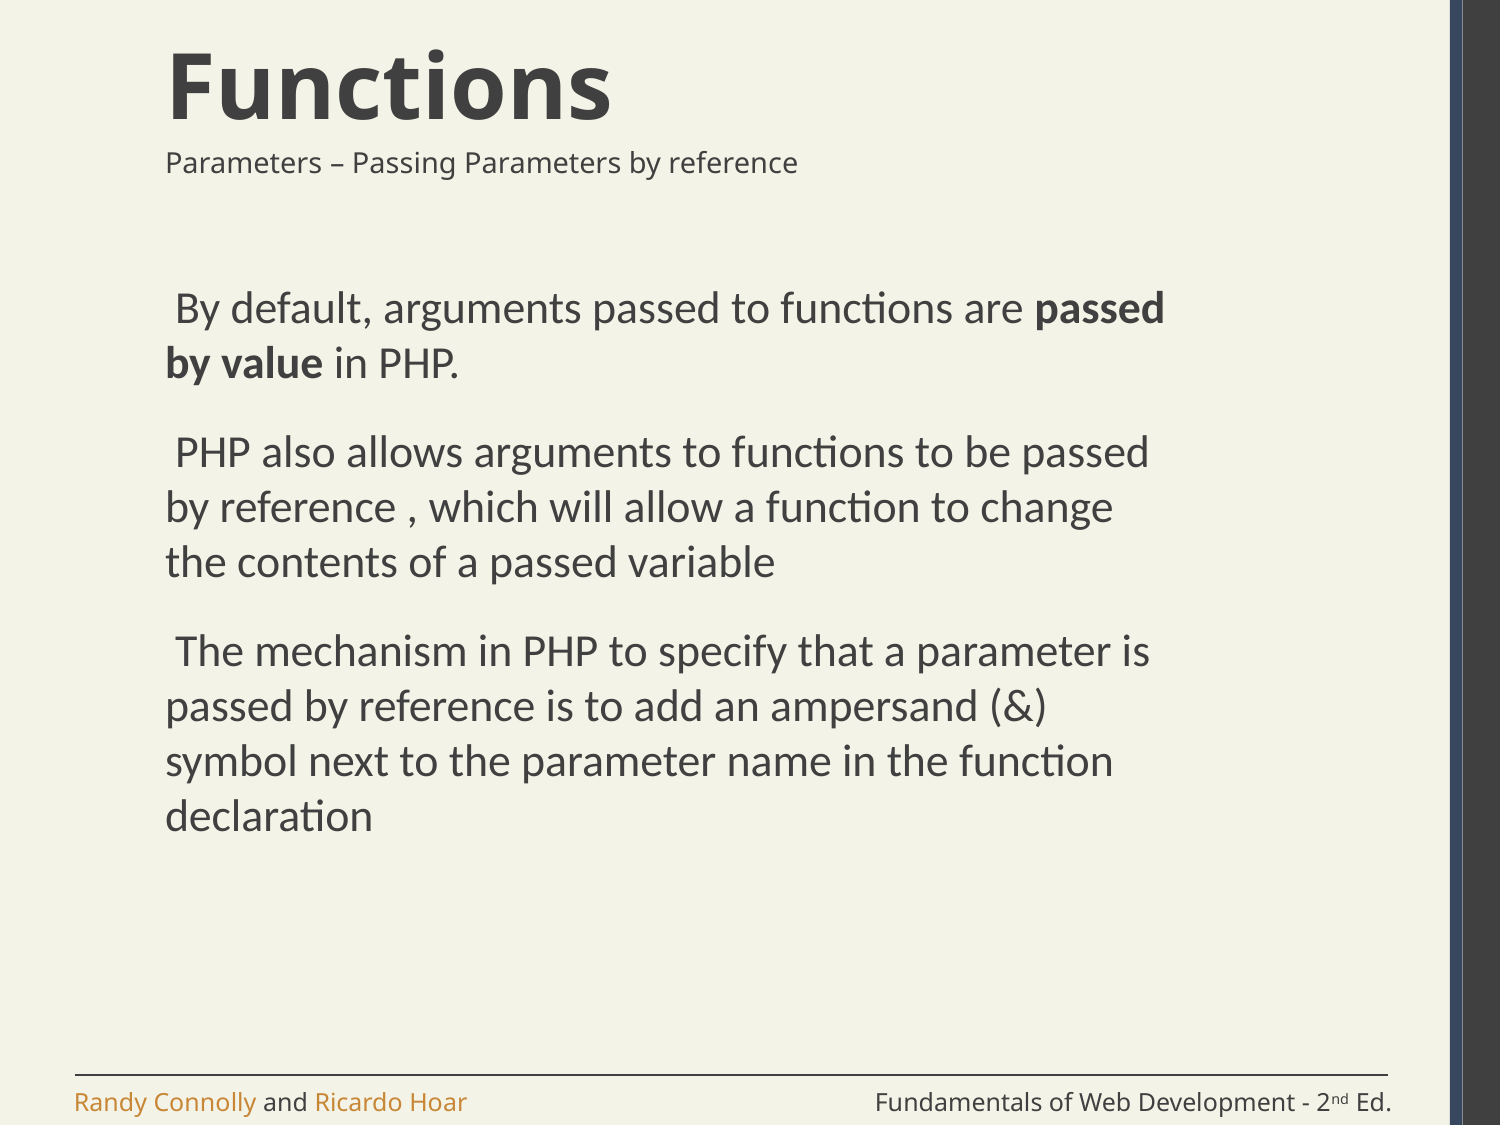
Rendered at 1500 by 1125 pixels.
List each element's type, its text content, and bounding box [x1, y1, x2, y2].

list By default, arguments passed to functions are passed by value in PHP. PHP also allows arguments to functions to be passed by reference , which will allow a function to change the contents of a passed variable The mechanism in PHP to specify that a parameter is passed by reference is to add an ampersand (&) symbol next to the parameter name in the function declaration [150, 270, 1200, 1013]
list Parameters – Passing Parameters by reference [150, 137, 1200, 188]
title Functions [150, 20, 1425, 188]
